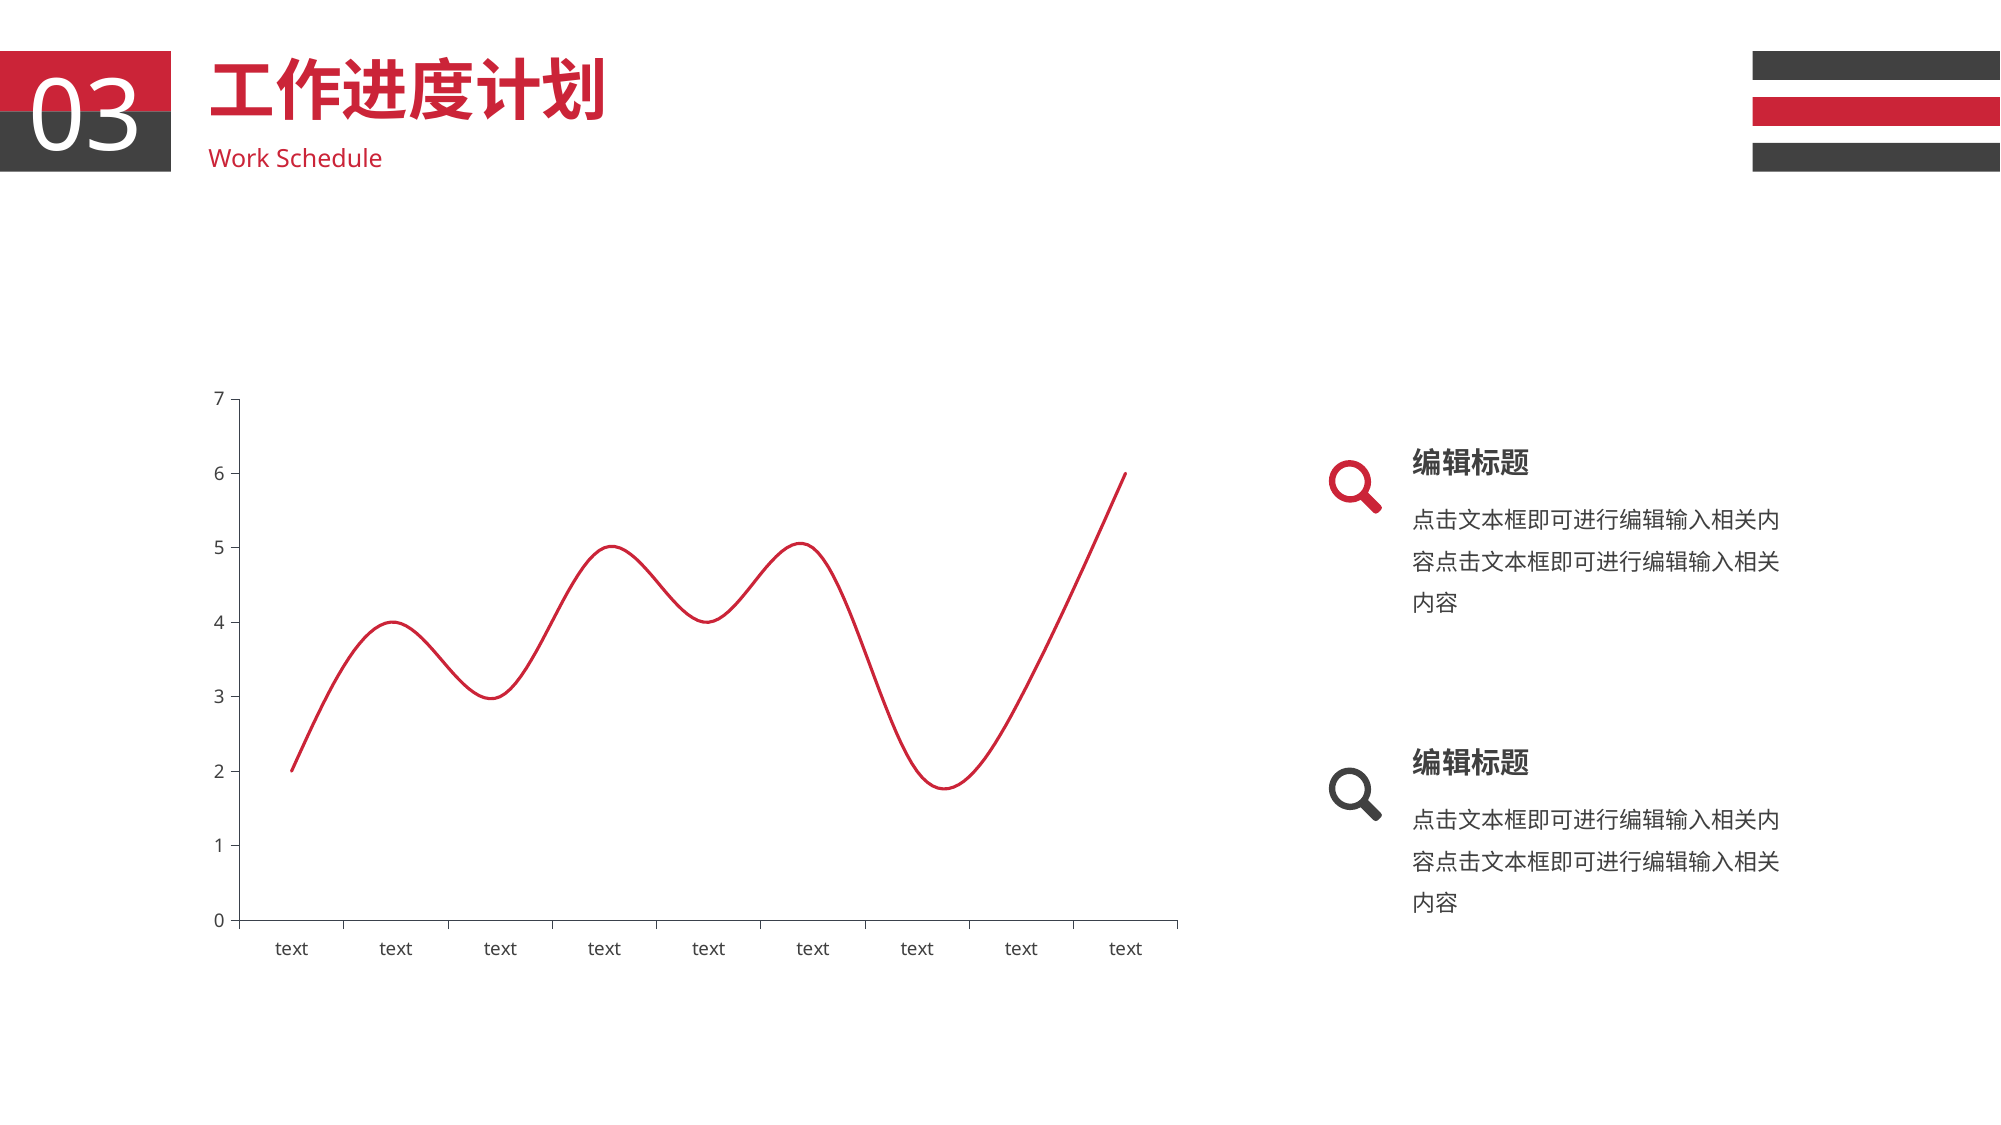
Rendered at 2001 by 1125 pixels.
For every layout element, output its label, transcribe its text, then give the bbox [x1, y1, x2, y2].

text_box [0, 51, 171, 172]
text_box [1751, 96, 2000, 127]
text_box Work Schedule [193, 120, 622, 180]
text_box 03 [0, 42, 194, 178]
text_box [193, 373, 1807, 974]
text_box 工作进度计划 [193, 40, 714, 136]
text_box [1751, 142, 2000, 173]
text_box [1751, 50, 2000, 81]
